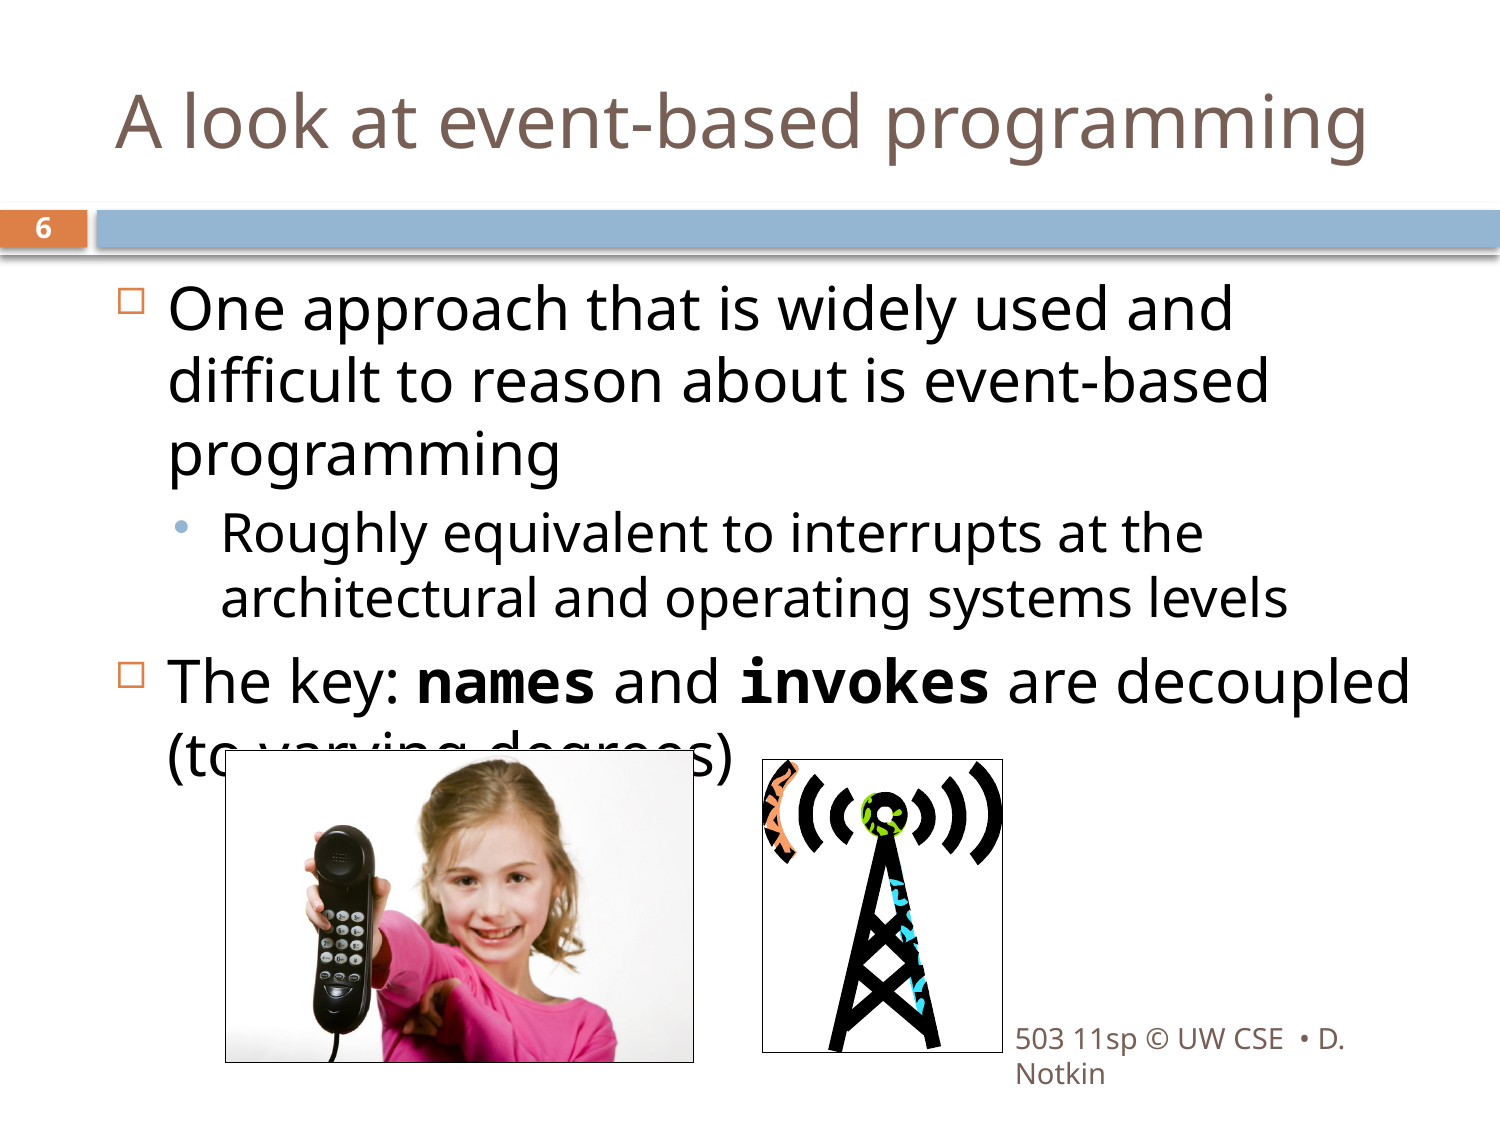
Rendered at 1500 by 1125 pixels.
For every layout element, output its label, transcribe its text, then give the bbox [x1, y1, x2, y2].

slide_number 503 11sp © UW CSE • D. Notkin [999, 1025, 1438, 1085]
title A look at event-based programming [100, 37, 1438, 200]
slide_number 6 [0, 208, 88, 249]
list One approach that is widely used and difficult to reason about is event-based programming Roughly equivalent to interrupts at the architectural and operating systems levels The key: names and invokes are decoupled (to varying degrees) [100, 262, 1438, 1000]
picture [224, 749, 694, 1063]
picture [762, 759, 1003, 1054]
